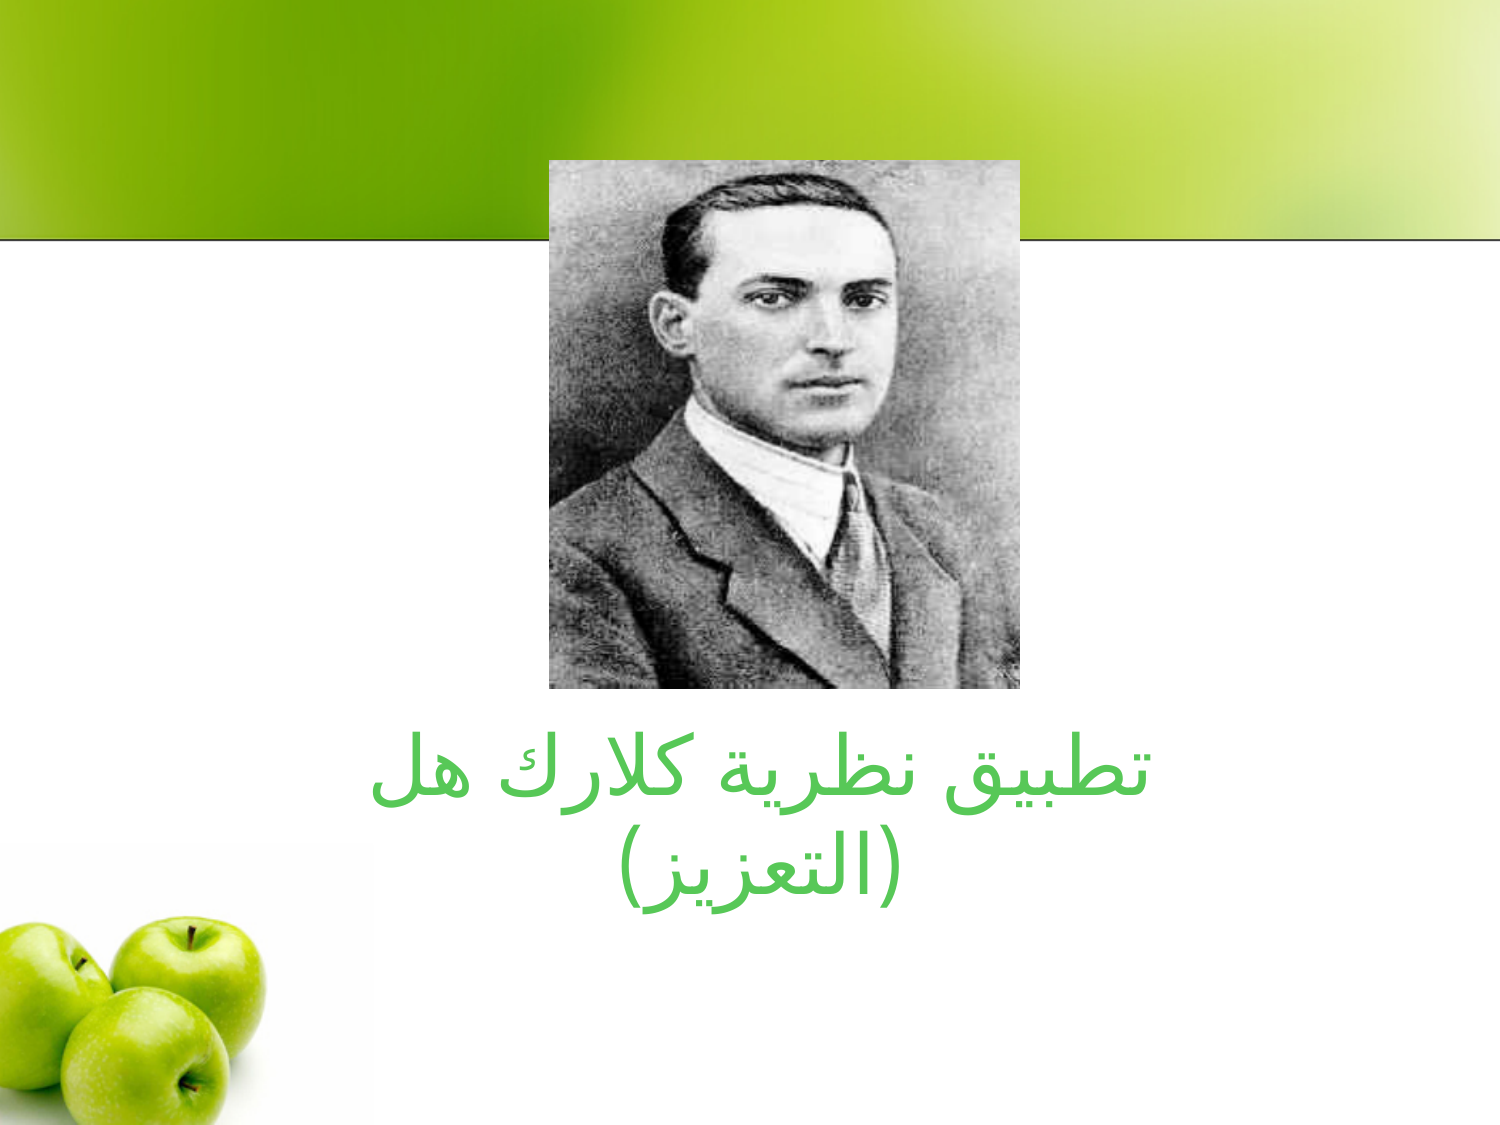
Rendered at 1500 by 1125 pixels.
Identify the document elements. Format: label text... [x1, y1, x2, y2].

title تطبيق نظرية كلارك هل (التعزيز) [241, 703, 1280, 975]
picture [0, 0, 1500, 1125]
